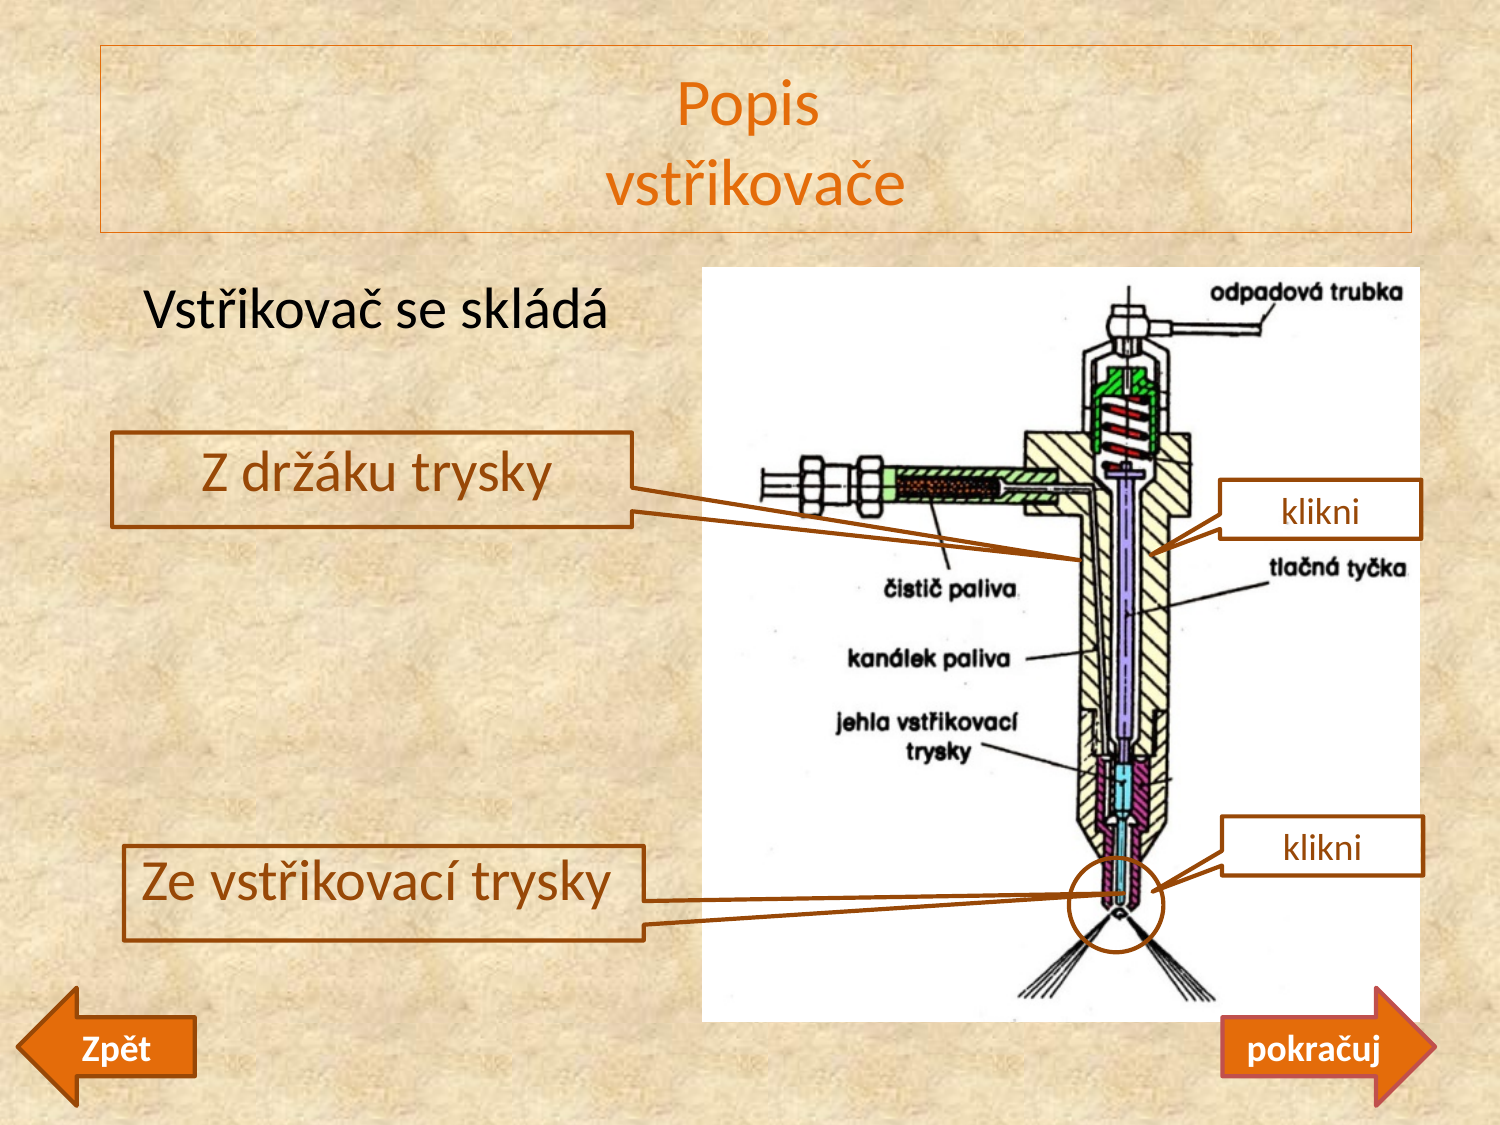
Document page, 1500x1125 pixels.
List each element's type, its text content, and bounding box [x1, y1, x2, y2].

text_box [121, 843, 697, 943]
text_box [110, 430, 697, 530]
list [702, 266, 1420, 1022]
list Vstřikovač se skládá Z držáku trysky Ze vstřikovací trysky [75, 262, 680, 1005]
text_box Zpět [15, 985, 197, 1108]
title Popis vstřikovače [100, 45, 1412, 233]
text_box pokračuj [1220, 1028, 1438, 1108]
picture [0, 0, 1500, 1125]
